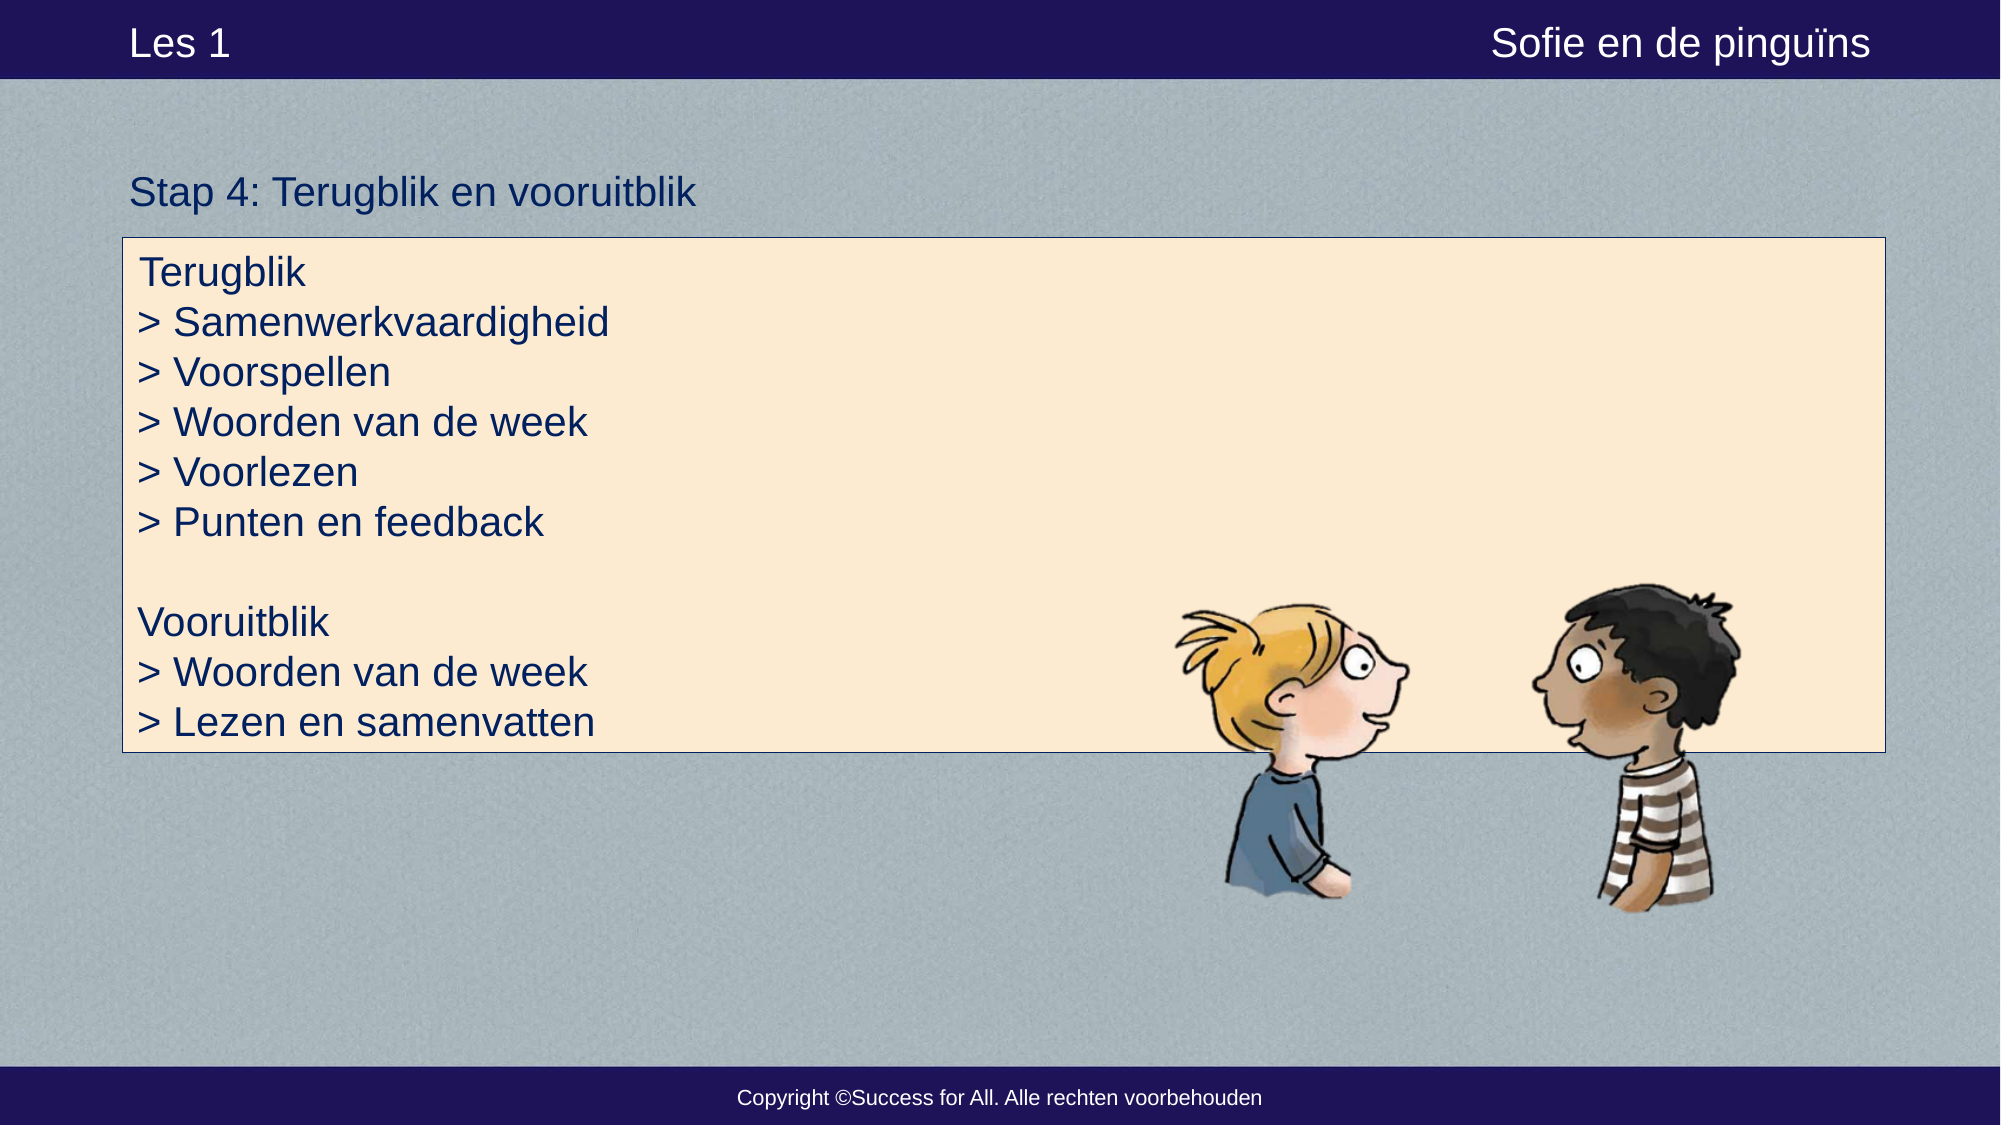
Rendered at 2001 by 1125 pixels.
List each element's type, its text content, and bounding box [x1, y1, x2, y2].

text_box Copyright ©Success for All. Alle rechten voorbehouden [0, 1076, 2000, 1125]
text_box Stap 4: Terugblik en vooruitblik [114, 157, 907, 223]
text_box Les 1 [114, 8, 354, 73]
picture [0, 0, 2001, 1125]
text_box Sofie en de pinguïns [999, 8, 1886, 73]
text_box Terugblik > Samenwerkvaardigheid > Voorspellen > Woorden van de week > Voorlezen > Punten en feedback Vooruitblik > Woorden van de week > Lezen en samenvatten [122, 237, 1886, 753]
